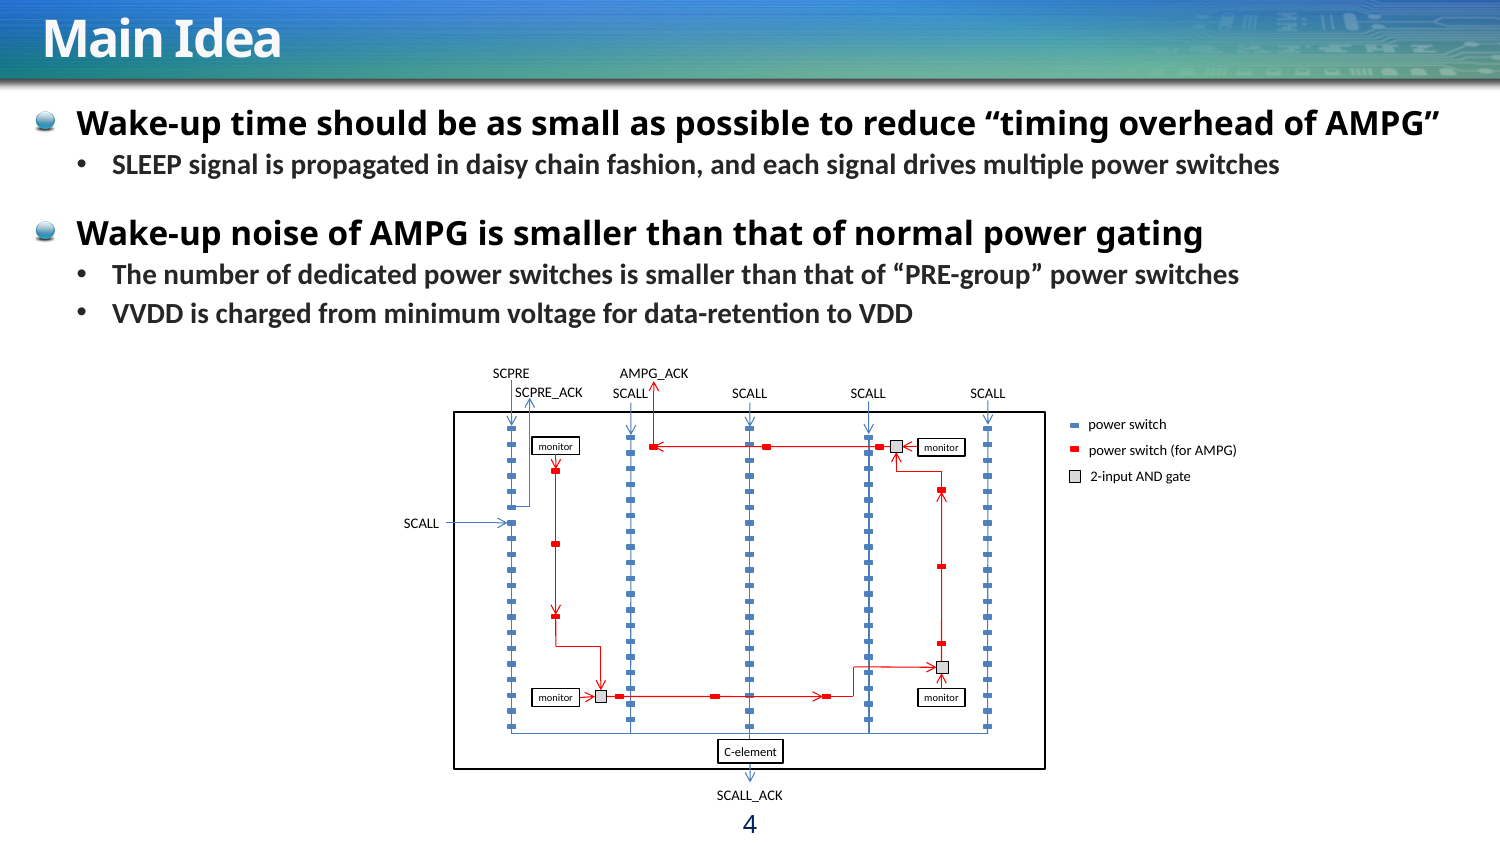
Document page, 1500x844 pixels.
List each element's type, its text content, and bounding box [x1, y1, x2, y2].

list Wake-up time should be as small as possible to reduce “timing overhead of AMPG” SLEEP signal is propagated in daisy chain fashion, and each signal drives multiple power switches Wake-up noise of AMPG is smaller than that of normal power gating The number of dedicated power switches is smaller than that of “PRE-group” power switches VVDD is charged from minimum voltage for data-retention to VDD [17, 91, 1483, 800]
slide_number 4 [599, 821, 901, 844]
picture [0, 0, 1500, 806]
title Main Idea [26, 6, 1474, 68]
picture [32, 220, 56, 244]
picture [32, 110, 56, 134]
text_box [388, 356, 1046, 812]
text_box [1068, 407, 1255, 493]
